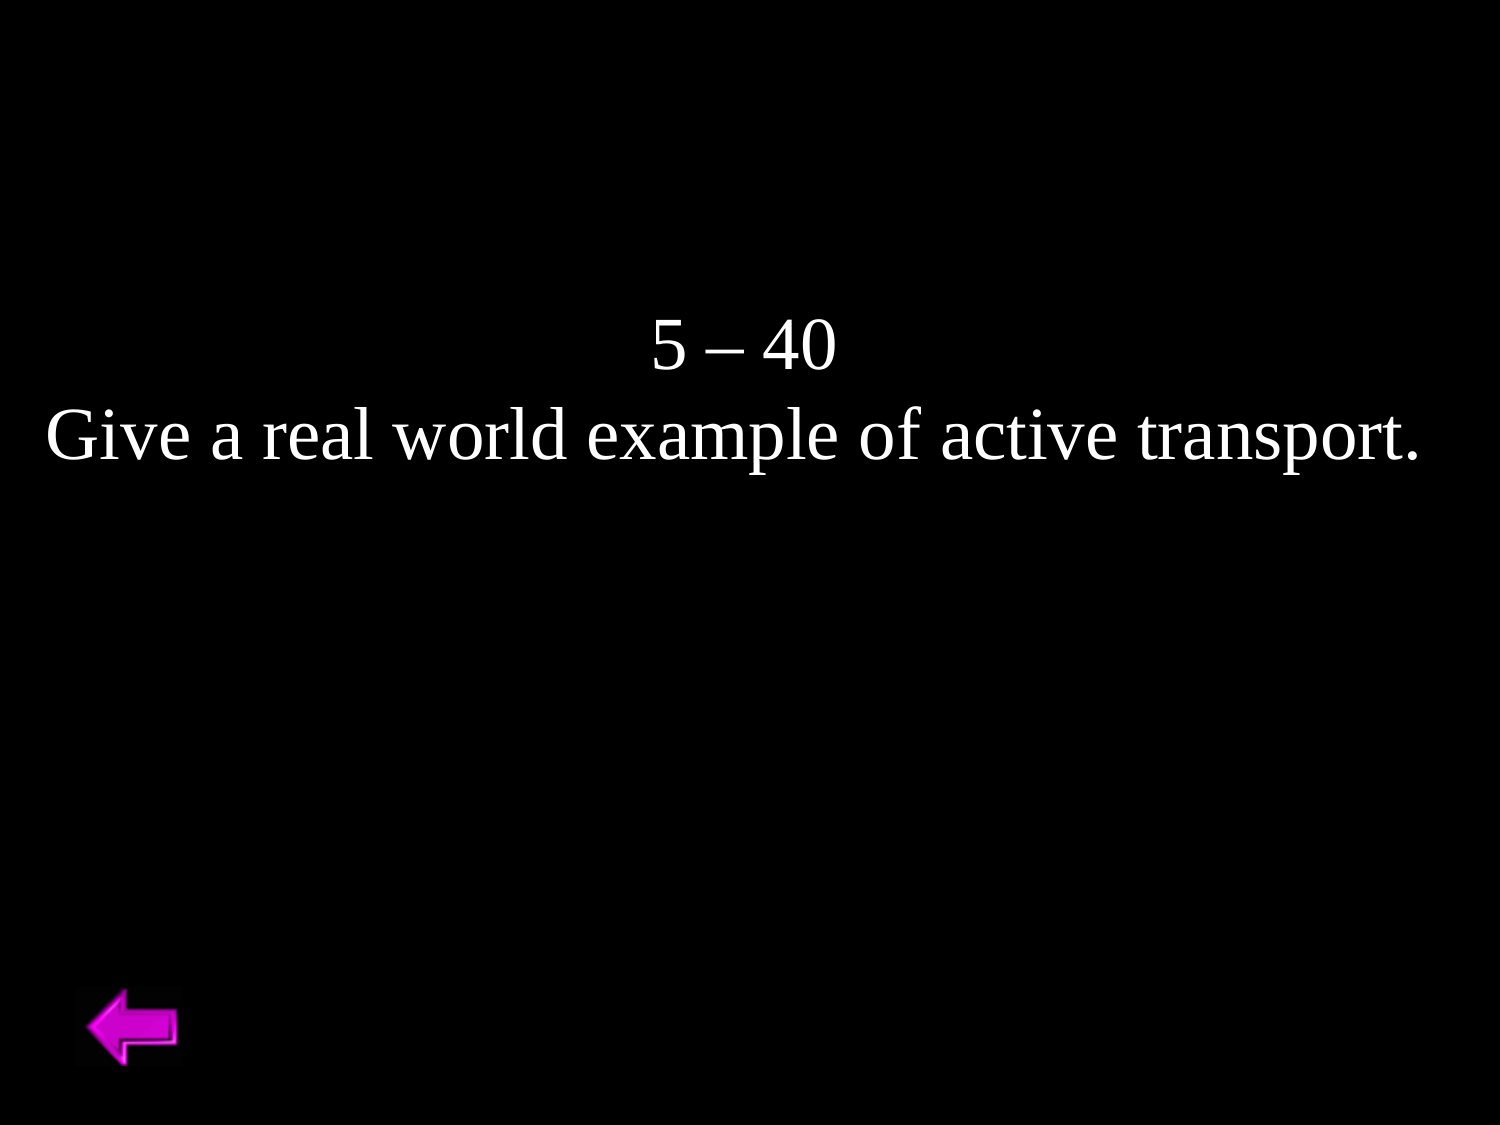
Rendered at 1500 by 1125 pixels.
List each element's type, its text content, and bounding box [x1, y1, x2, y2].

text_box 5 – 40 Give a real world example of active transport. [12, 287, 1475, 483]
picture [74, 987, 183, 1066]
